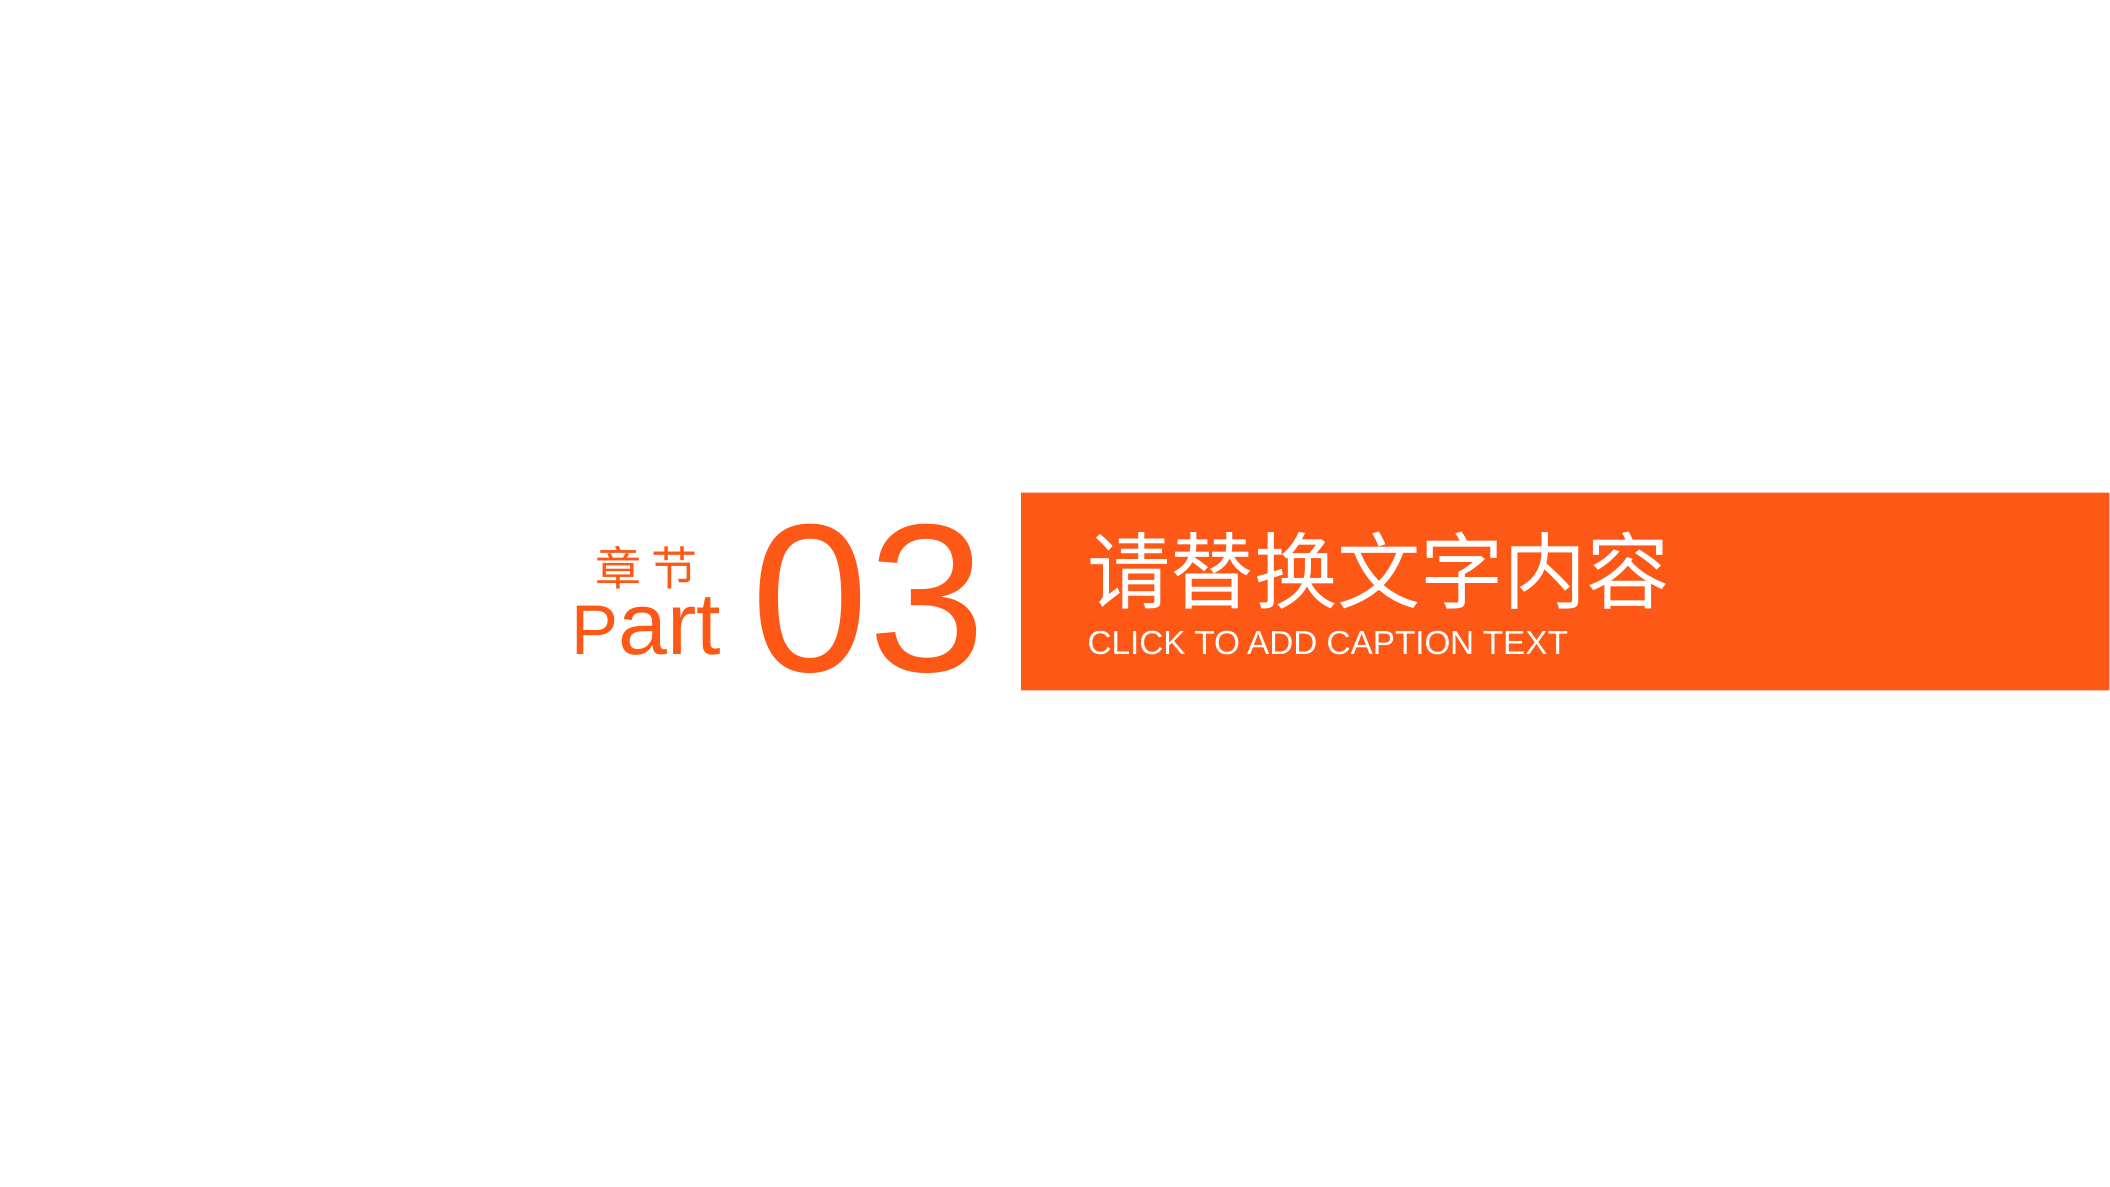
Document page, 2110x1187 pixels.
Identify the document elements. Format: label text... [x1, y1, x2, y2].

text_box [1021, 492, 2110, 691]
text_box 章 节 [595, 539, 698, 595]
text_box 请替换文字内容 [1087, 530, 1787, 621]
text_box CLICK TO ADD CAPTION TEXT [1087, 625, 1787, 662]
text_box Part [571, 566, 722, 673]
text_box 03 [751, 460, 986, 714]
